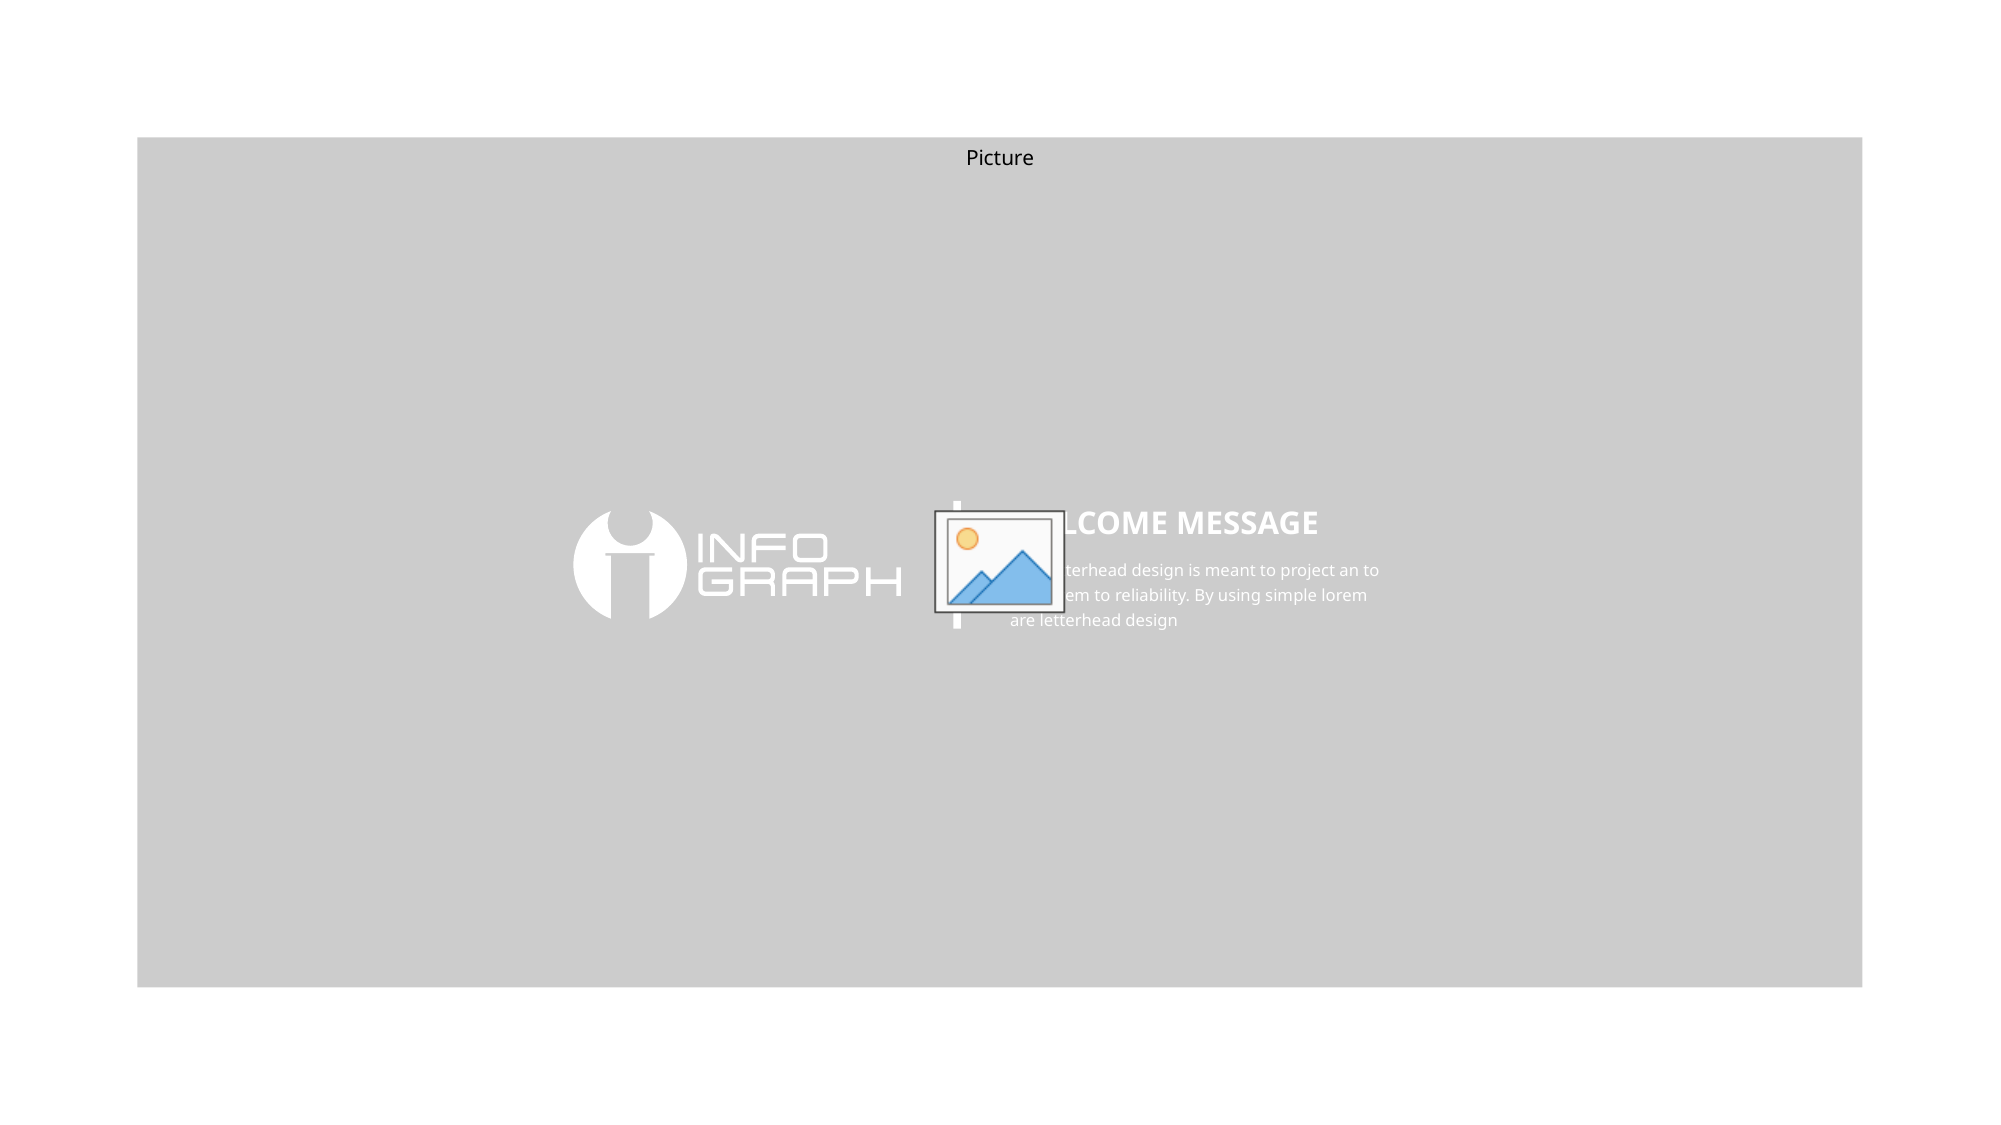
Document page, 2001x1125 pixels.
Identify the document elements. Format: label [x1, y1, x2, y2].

picture [137, 137, 1863, 988]
text_box [0, 0, 2000, 1125]
